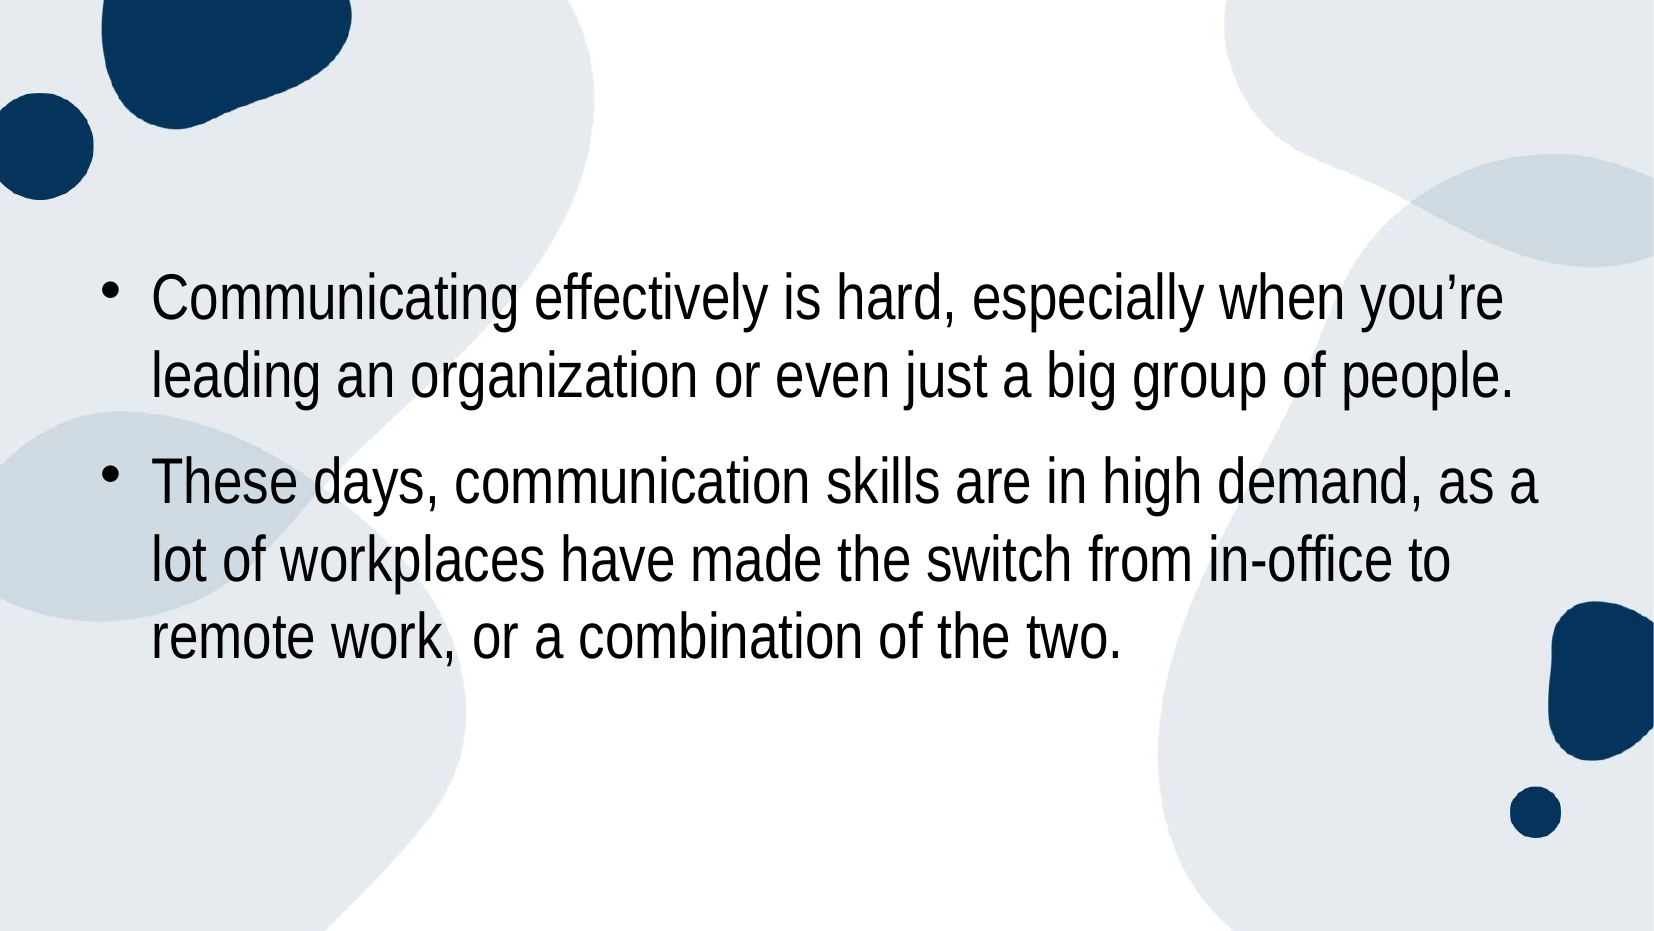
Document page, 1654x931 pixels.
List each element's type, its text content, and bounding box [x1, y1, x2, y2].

list Communicating effectively is hard, especially when you’re leading an organization or even just a big group of people. These days, communication skills are in high demand, as a lot of workplaces have made the switch from in-office to remote work, or a combination of the two. [82, 254, 1571, 676]
picture [0, 0, 1654, 931]
